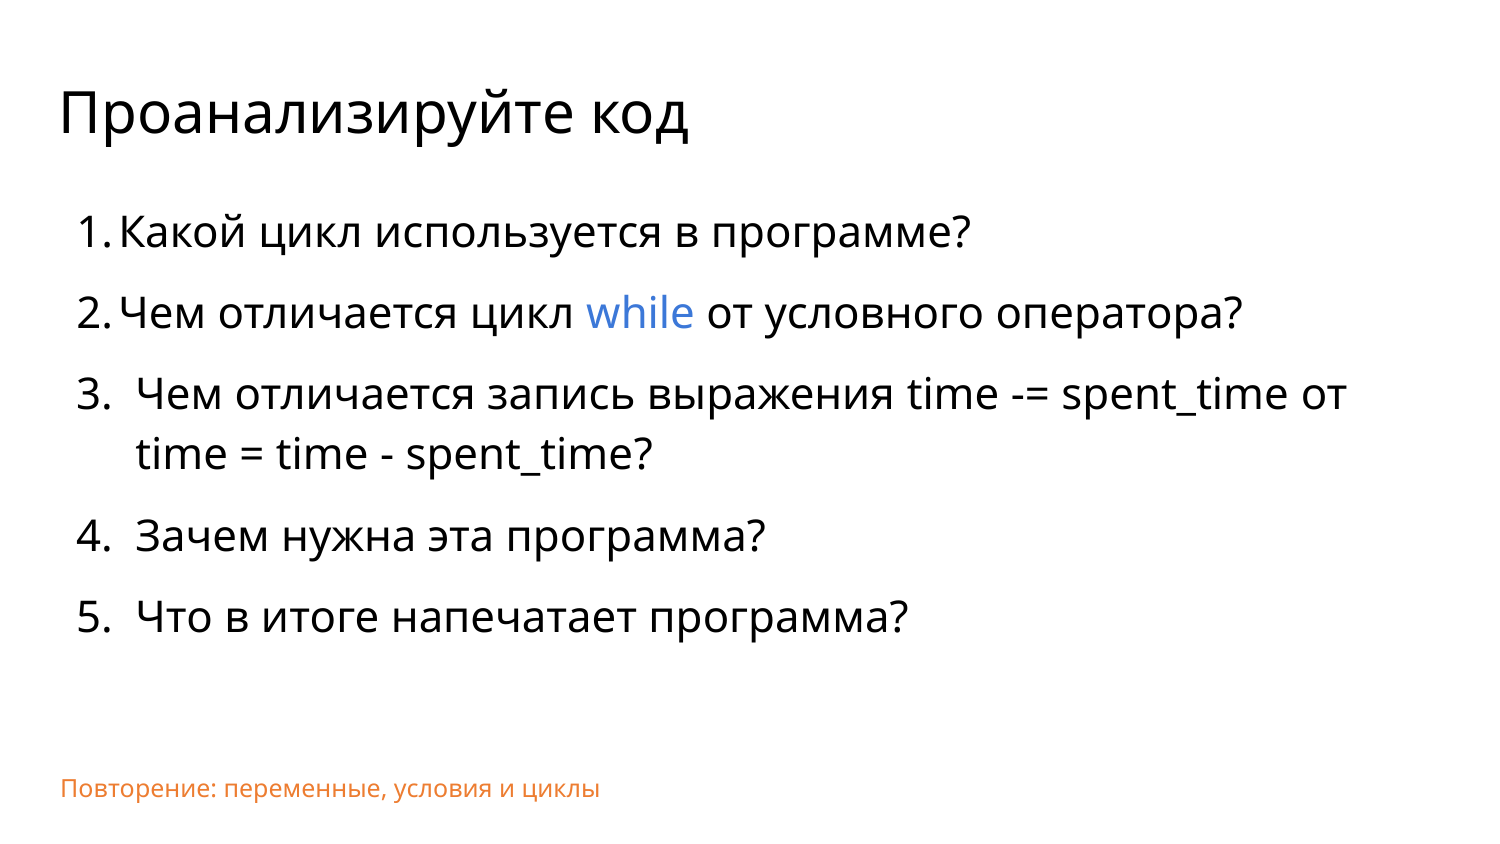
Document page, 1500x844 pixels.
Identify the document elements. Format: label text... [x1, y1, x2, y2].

subtitle Повторение: переменные, условия и циклы [60, 767, 1233, 813]
text_box Проанализируйте код [58, 58, 1441, 196]
text_box Какой цикл используется в программе? Чем отличается цикл while от условного оператора? Чем отличается запись выражения time -= spent_time от time = time - spent_time? Зачем нужна эта программа? Что в итоге напечатает программа? [60, 195, 1443, 650]
